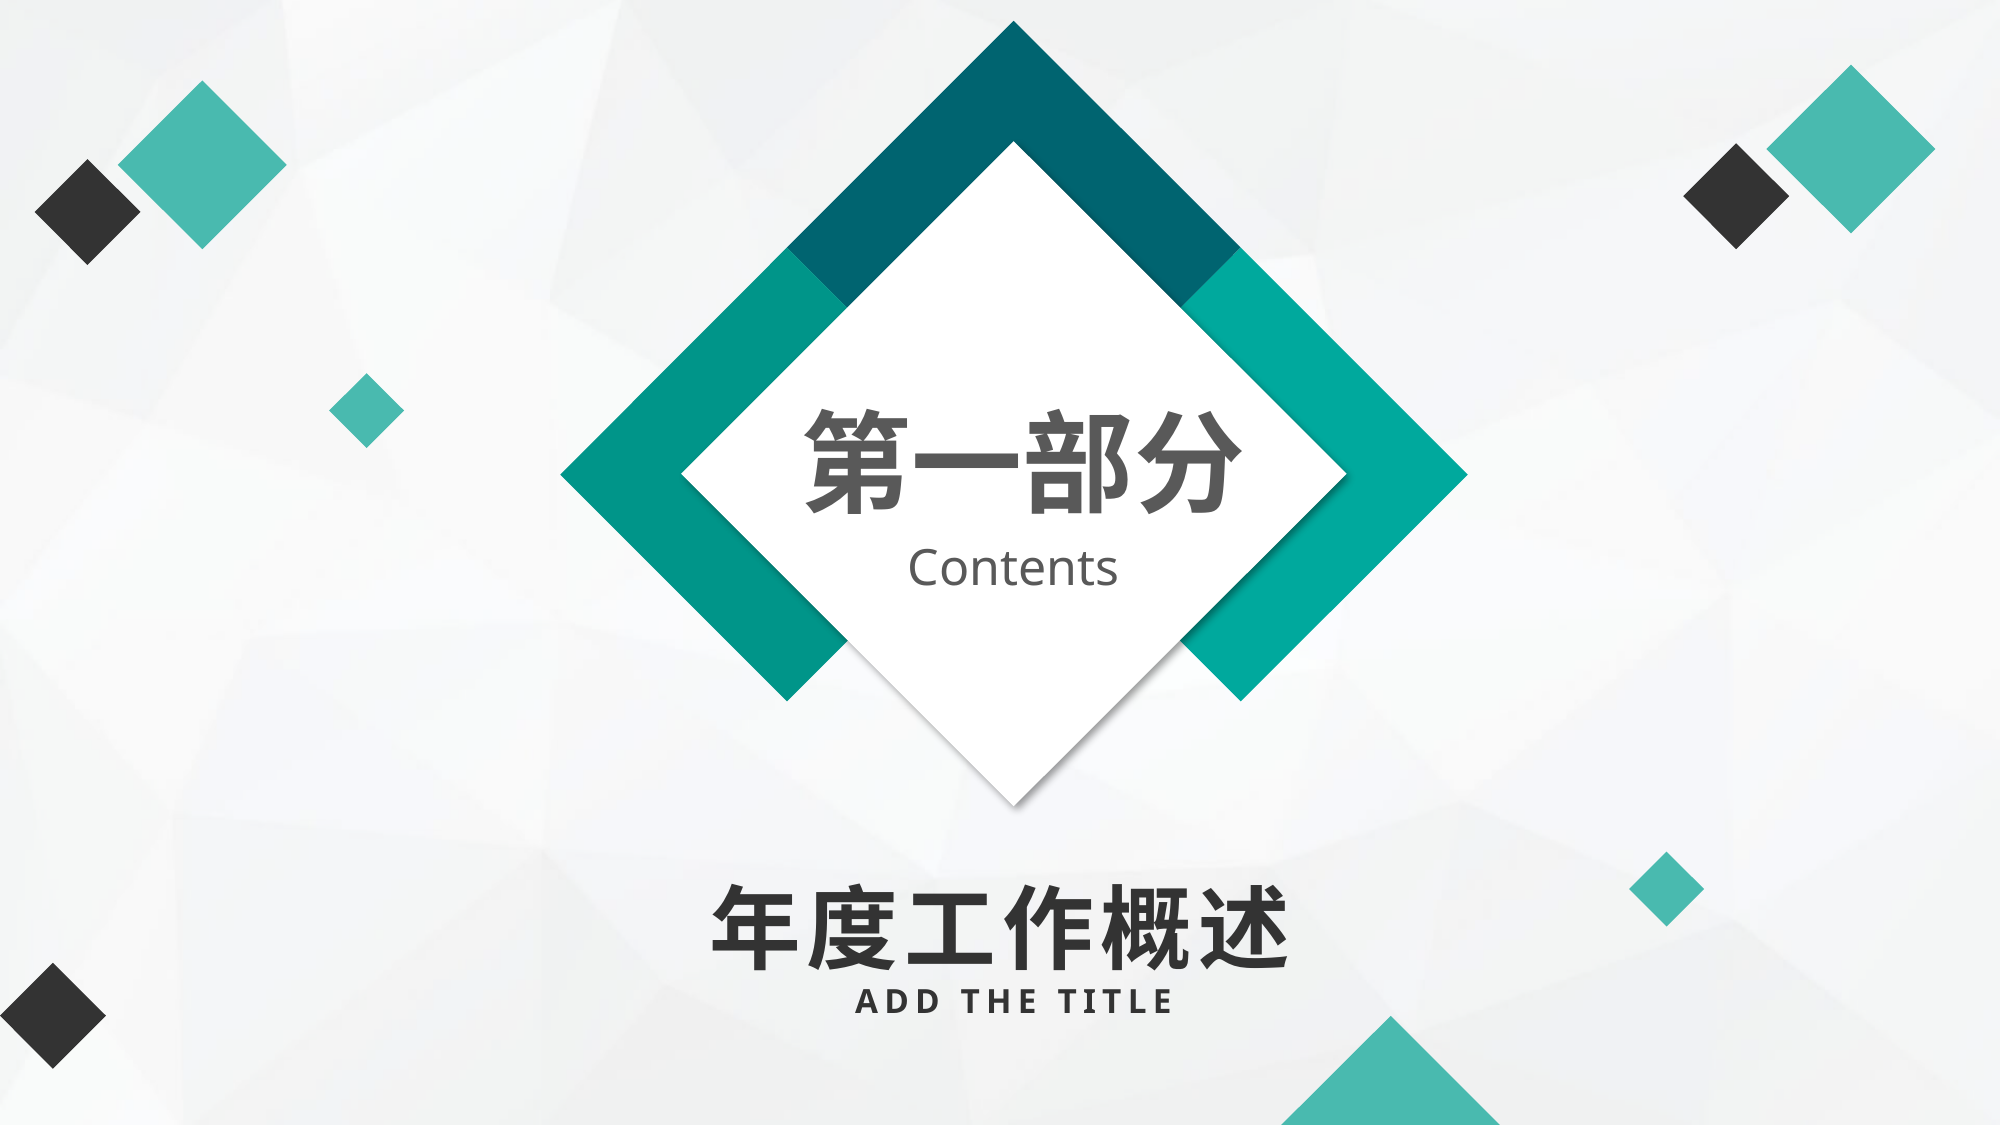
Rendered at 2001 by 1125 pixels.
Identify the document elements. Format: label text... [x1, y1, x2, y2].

text_box [0, 962, 106, 1069]
text_box [1629, 851, 1705, 927]
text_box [621, 0, 1407, 868]
text_box 年度工作概述 ADD THE TITLE [625, 868, 1402, 1028]
text_box [1766, 64, 1936, 234]
text_box [1281, 1015, 1500, 1125]
text_box [1683, 143, 1790, 250]
text_box [34, 159, 141, 266]
text_box [329, 373, 405, 449]
text_box [117, 80, 287, 250]
